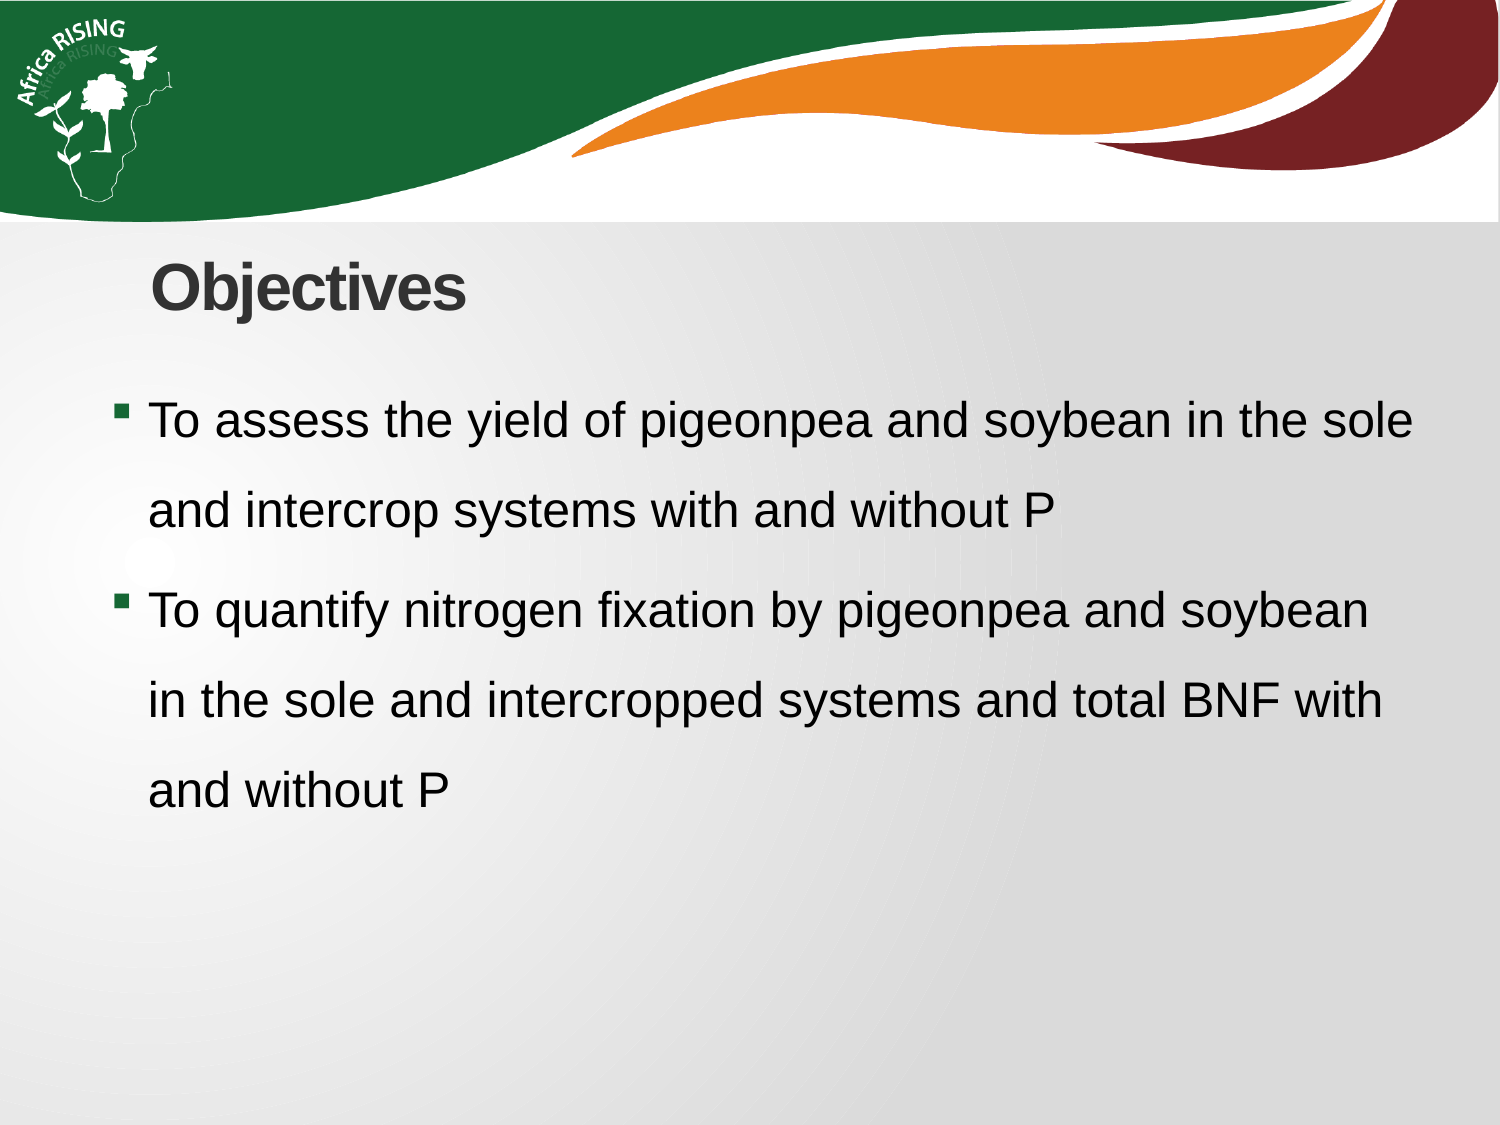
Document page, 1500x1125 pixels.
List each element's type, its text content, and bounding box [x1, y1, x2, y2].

list To assess the yield of pigeonpea and soybean in the sole and intercrop systems with and without P To quantify nitrogen fixation by pigeonpea and soybean in the sole and intercropped systems and total BNF with and without P [76, 350, 1430, 891]
picture [0, 0, 1499, 222]
title Objectives [135, 236, 1430, 350]
